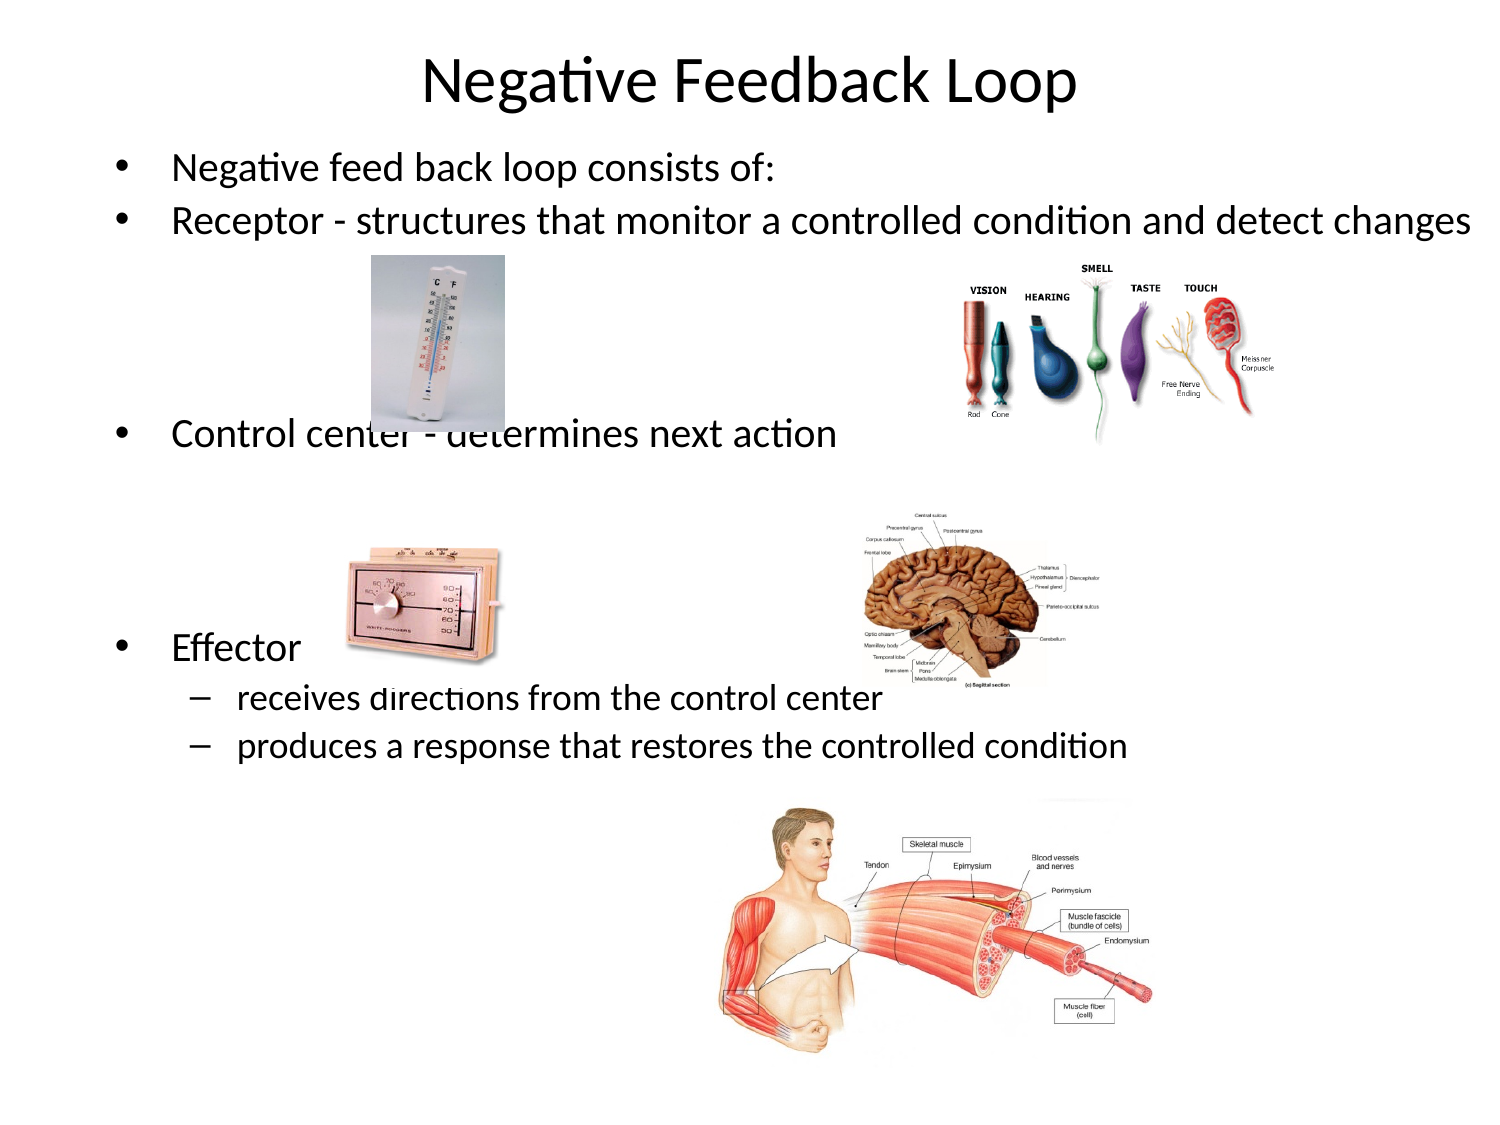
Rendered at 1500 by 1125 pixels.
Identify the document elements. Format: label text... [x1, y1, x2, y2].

picture [371, 255, 506, 432]
text_box Negative feed back loop consists of: Receptor - structures that monitor a controlled condition and detect changes Control center - determines next action Effector receives directions from the control center produces a response that restores the controlled condition [99, 137, 1500, 1063]
title Negative Feedback Loop [75, 24, 1425, 128]
picture [714, 766, 1156, 1099]
picture [337, 512, 513, 688]
picture [862, 512, 1101, 691]
picture [962, 255, 1276, 453]
